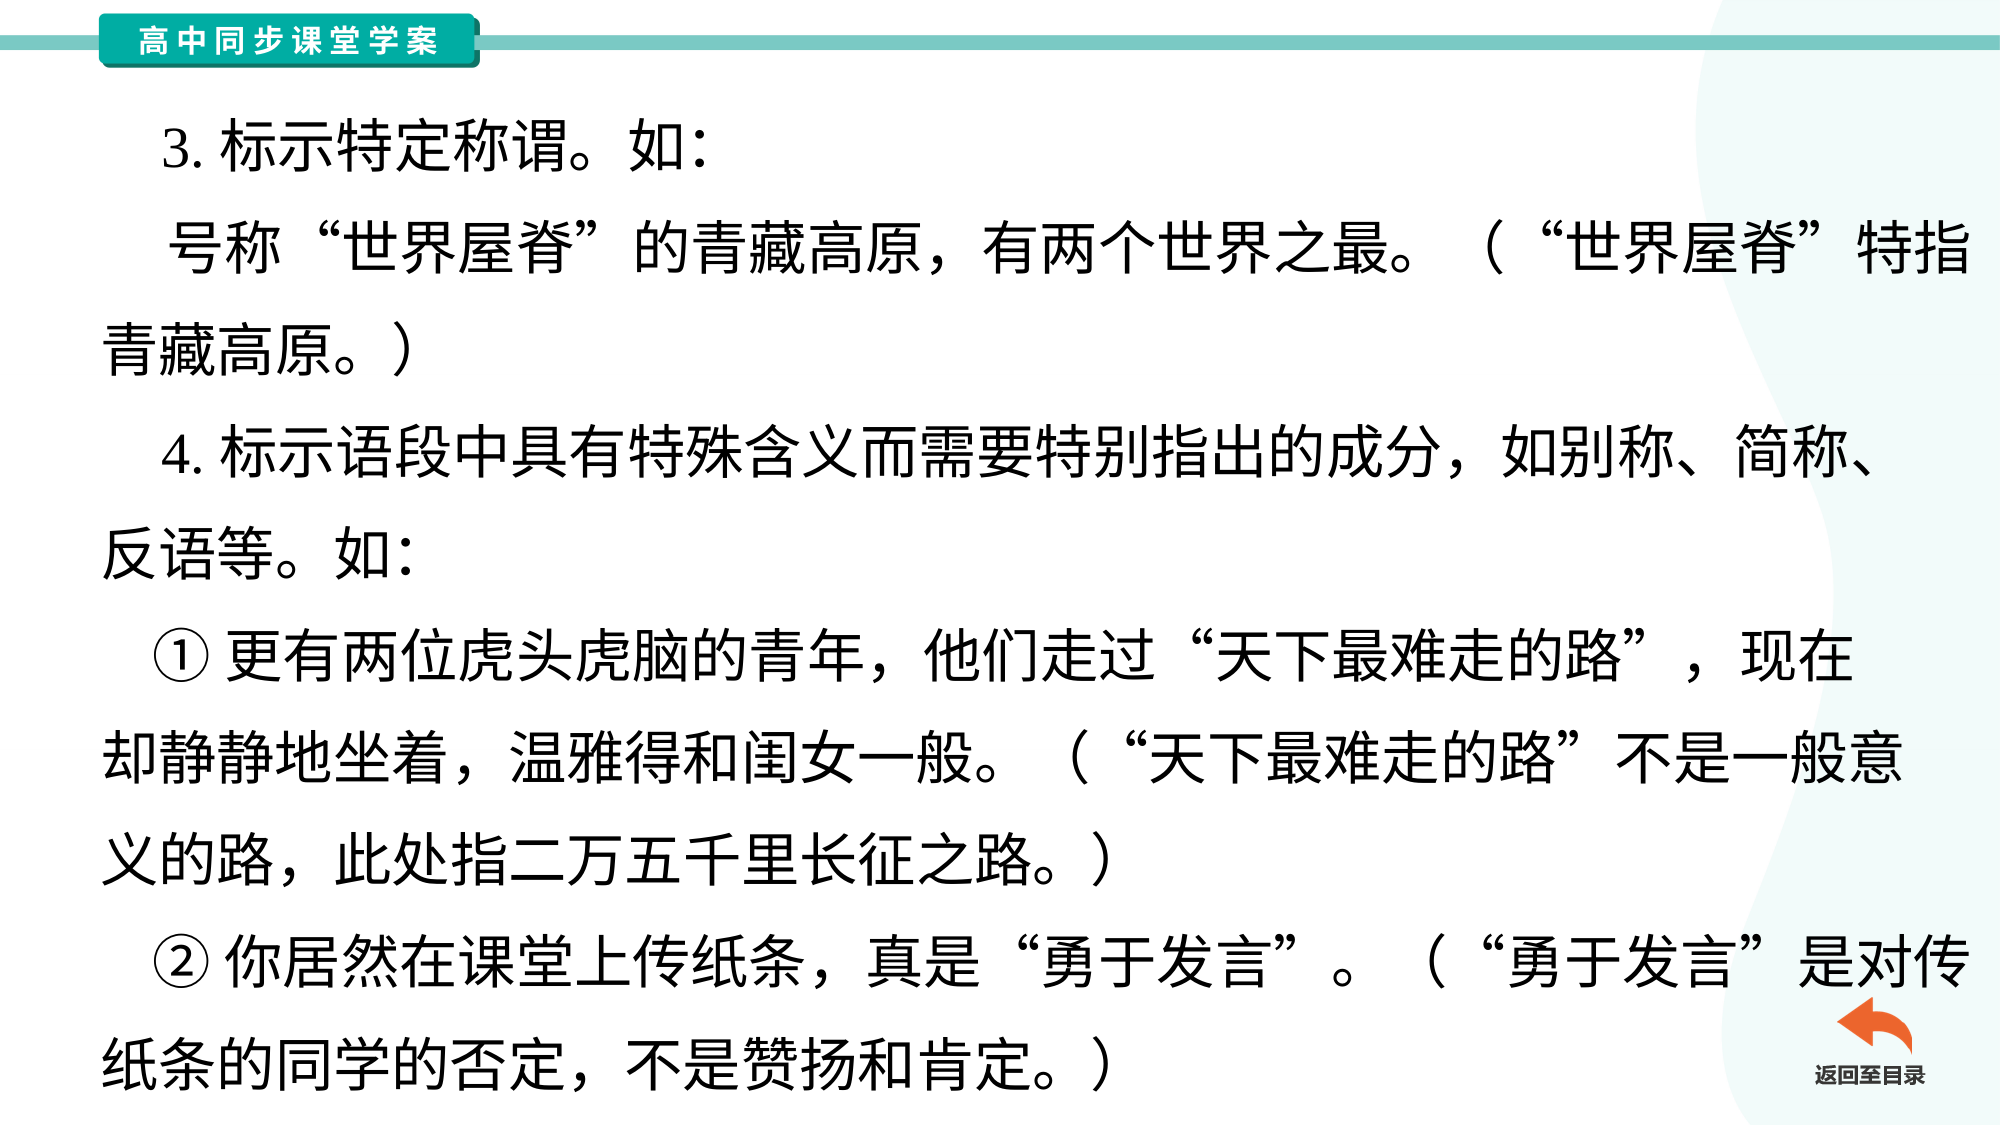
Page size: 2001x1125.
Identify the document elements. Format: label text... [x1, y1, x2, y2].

picture [0, 0, 2000, 1125]
text_box 3.标示特定称谓。如： 号称“世界屋脊”的青藏高原，有两个世界之最。（“世界屋脊”特指 青藏高原。） 4.标示语段中具有特殊含义而需要特别指出的成分，如别称、简称、 反语等。如： ①更有两位虎头虎脑的青年，他们走过“天下最难走的路”，现在 却静静地坐着，温雅得和闺女一般。（“天下最难走的路”不是一般意 义的路，此处指二万五千里长征之路。） ②你居然在课堂上传纸条，真是“勇于发言”。（“勇于发言”是对传 纸条的同学的否定，不是赞扬和肯定。） [100, 76, 1899, 1098]
